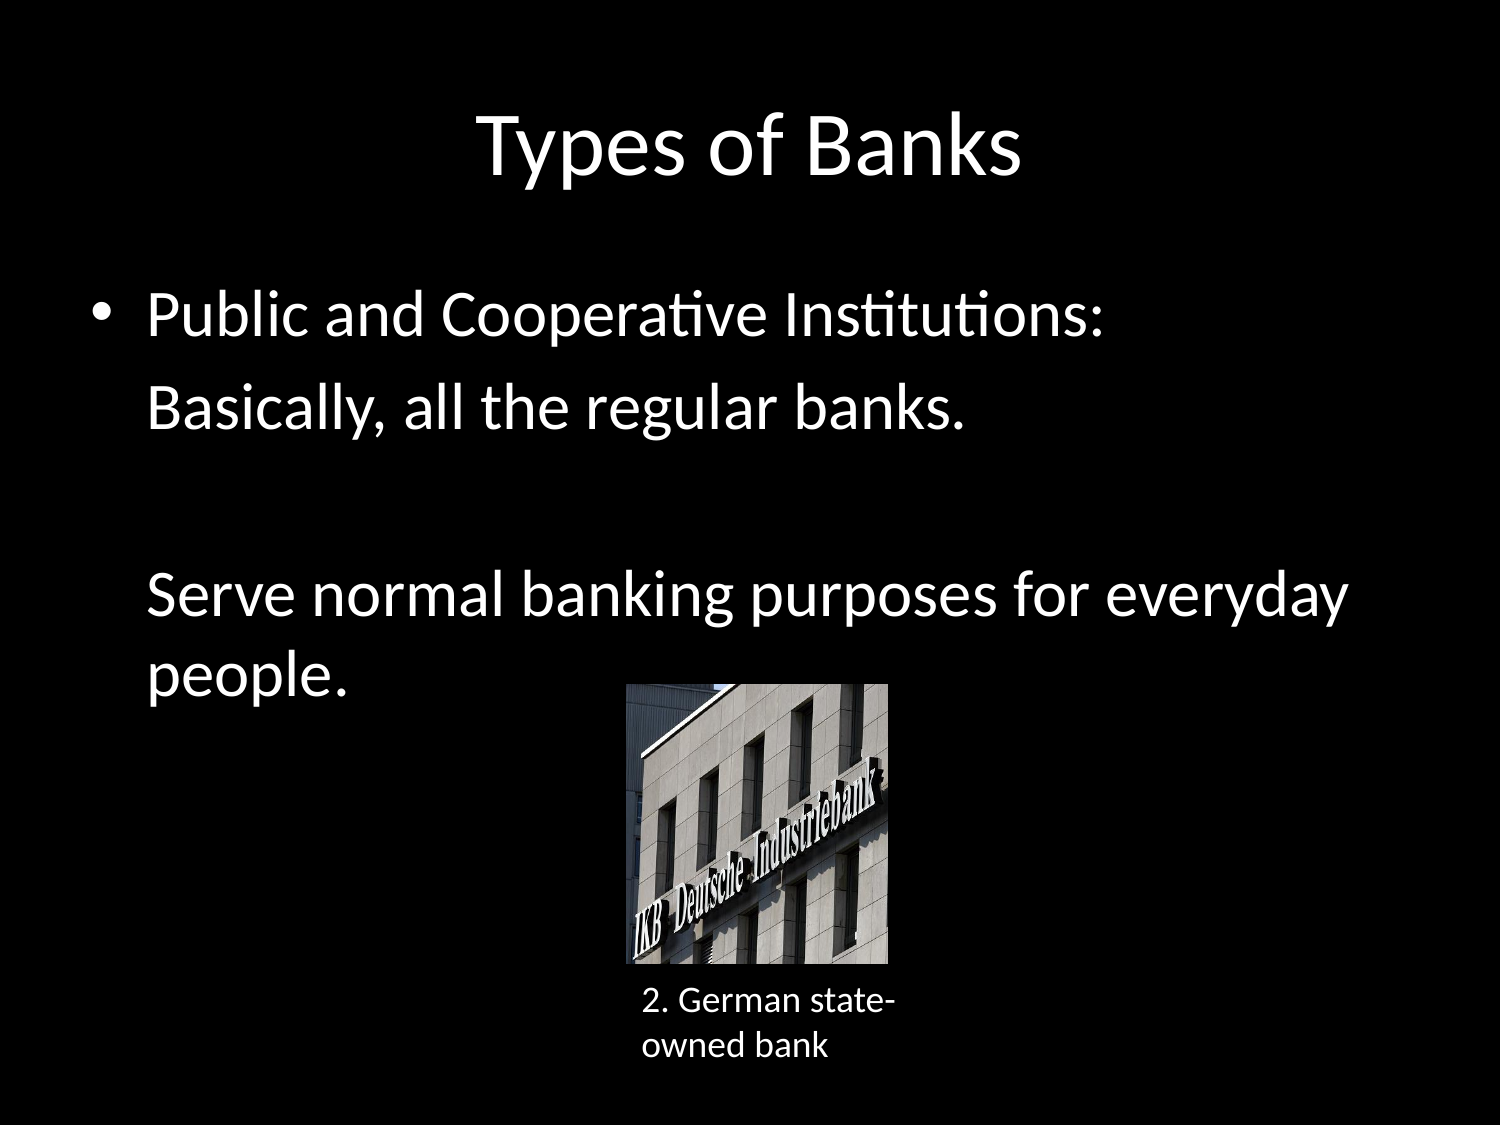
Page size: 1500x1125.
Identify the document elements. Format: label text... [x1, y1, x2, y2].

title Types of Banks [75, 45, 1425, 233]
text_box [626, 684, 964, 1074]
list Public and Cooperative Institutions: Basically, all the regular banks. Serve normal banking purposes for everyday people. [75, 262, 1425, 1005]
